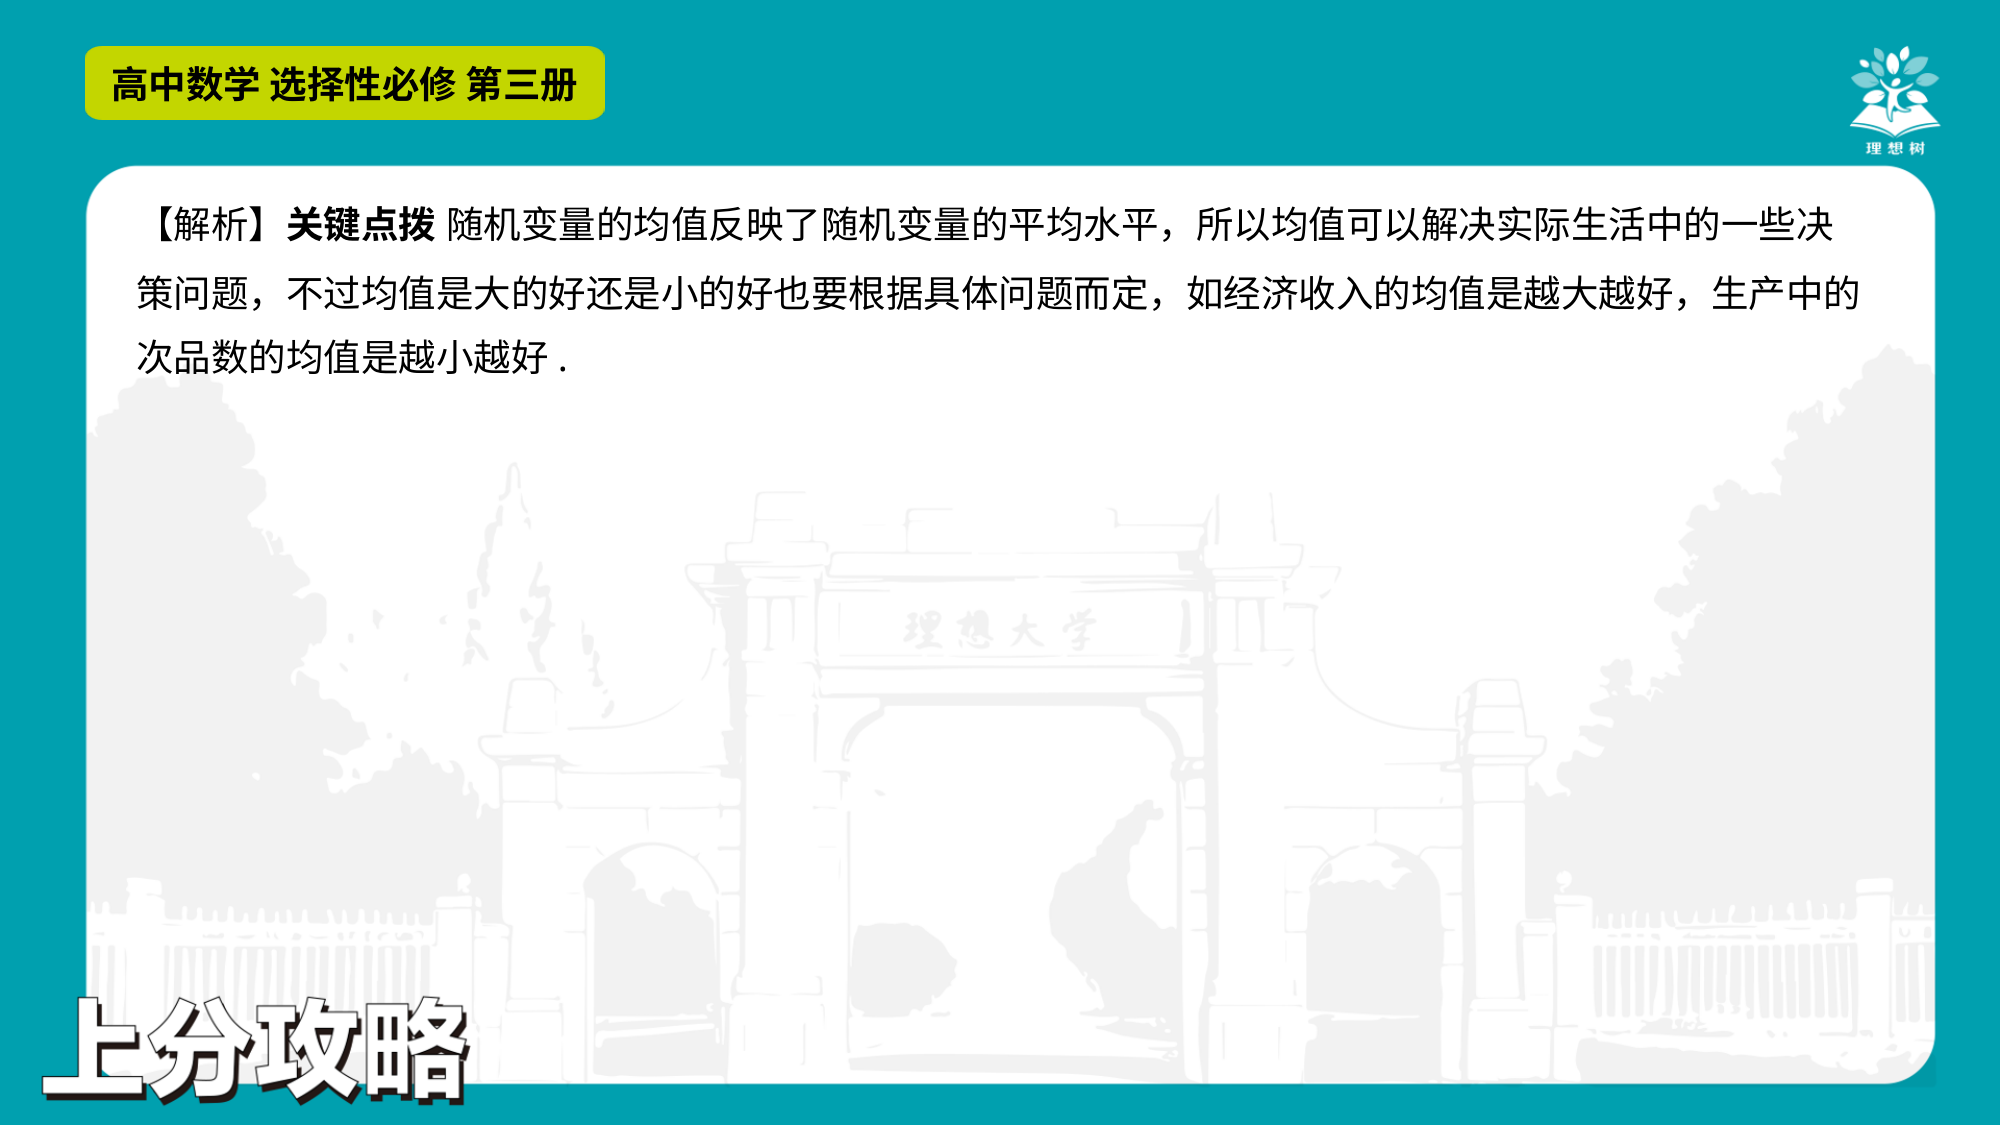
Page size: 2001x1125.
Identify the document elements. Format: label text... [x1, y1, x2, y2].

text_box 【解析】关键点拨 随机变量的均值反映了随机变量的平均水平，所以均值可以解决实际生活中的一些决 策问题，不过均值是大的好还是小的好也要根据具体问题而定，如经济收入的均值是越大越好，生产中的 次品数的均值是越小越好. [136, 177, 1865, 373]
picture [0, 0, 2000, 1125]
